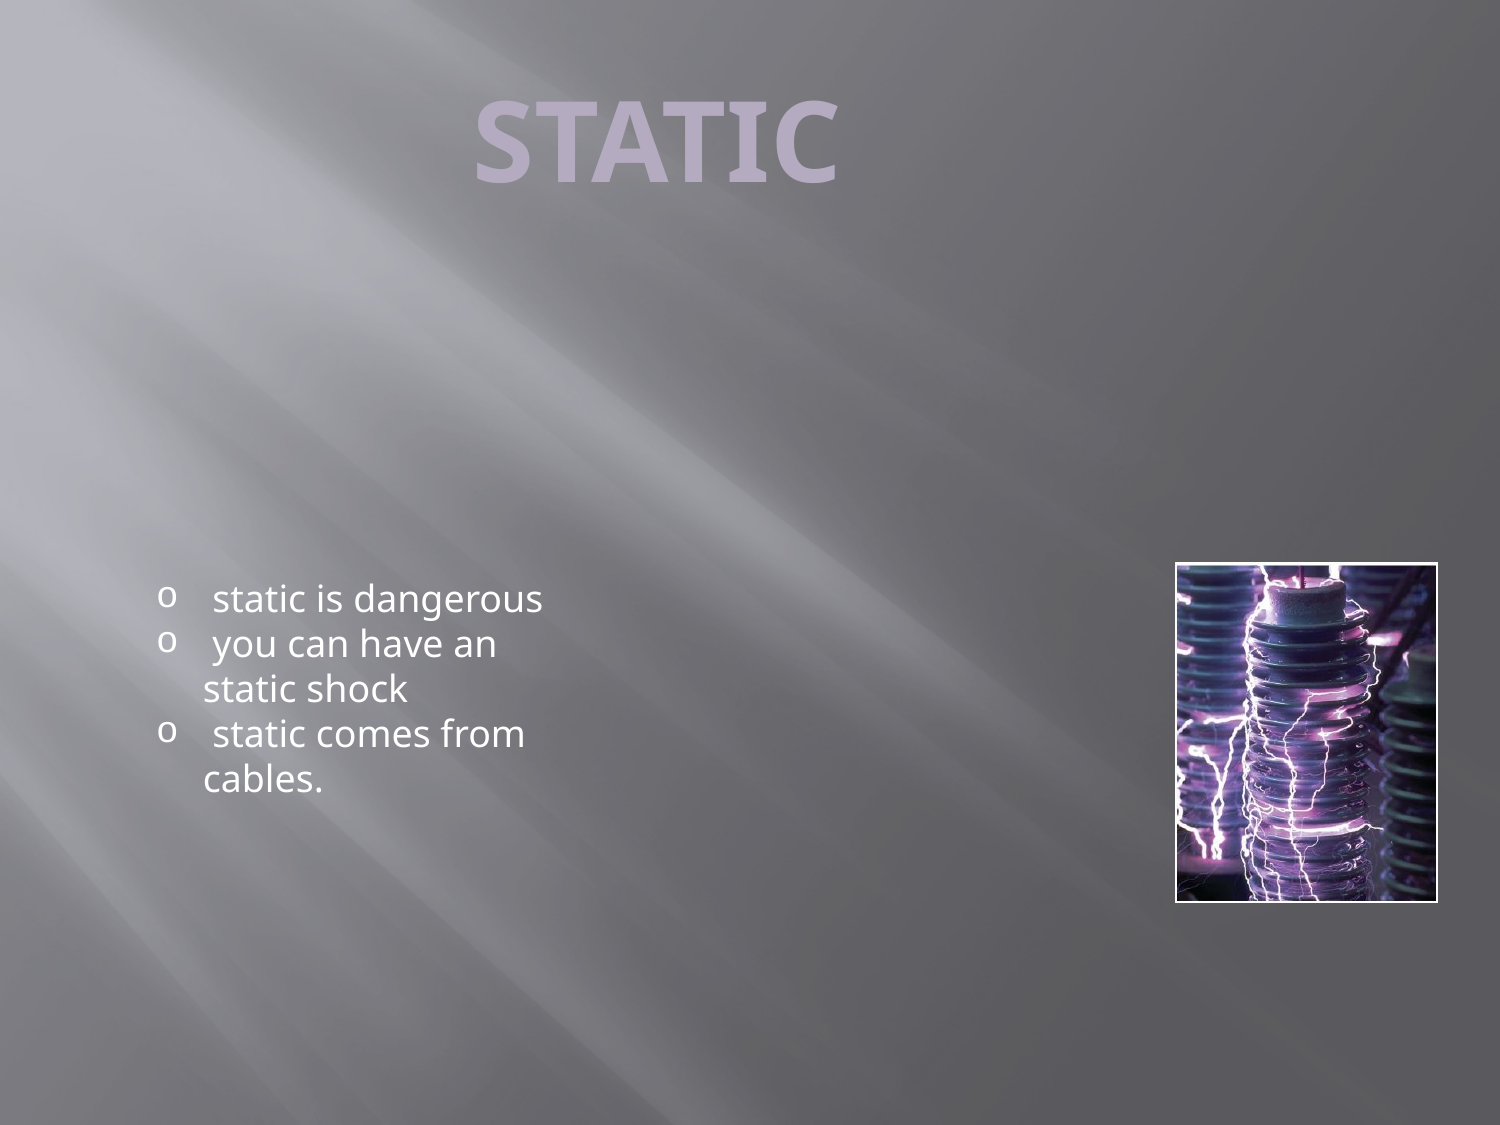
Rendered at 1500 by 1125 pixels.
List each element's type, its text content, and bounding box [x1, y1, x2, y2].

text_box static is dangerous you can have an static shock static comes from cables. [141, 567, 604, 808]
picture [1174, 562, 1438, 903]
text_box static [457, 62, 857, 213]
